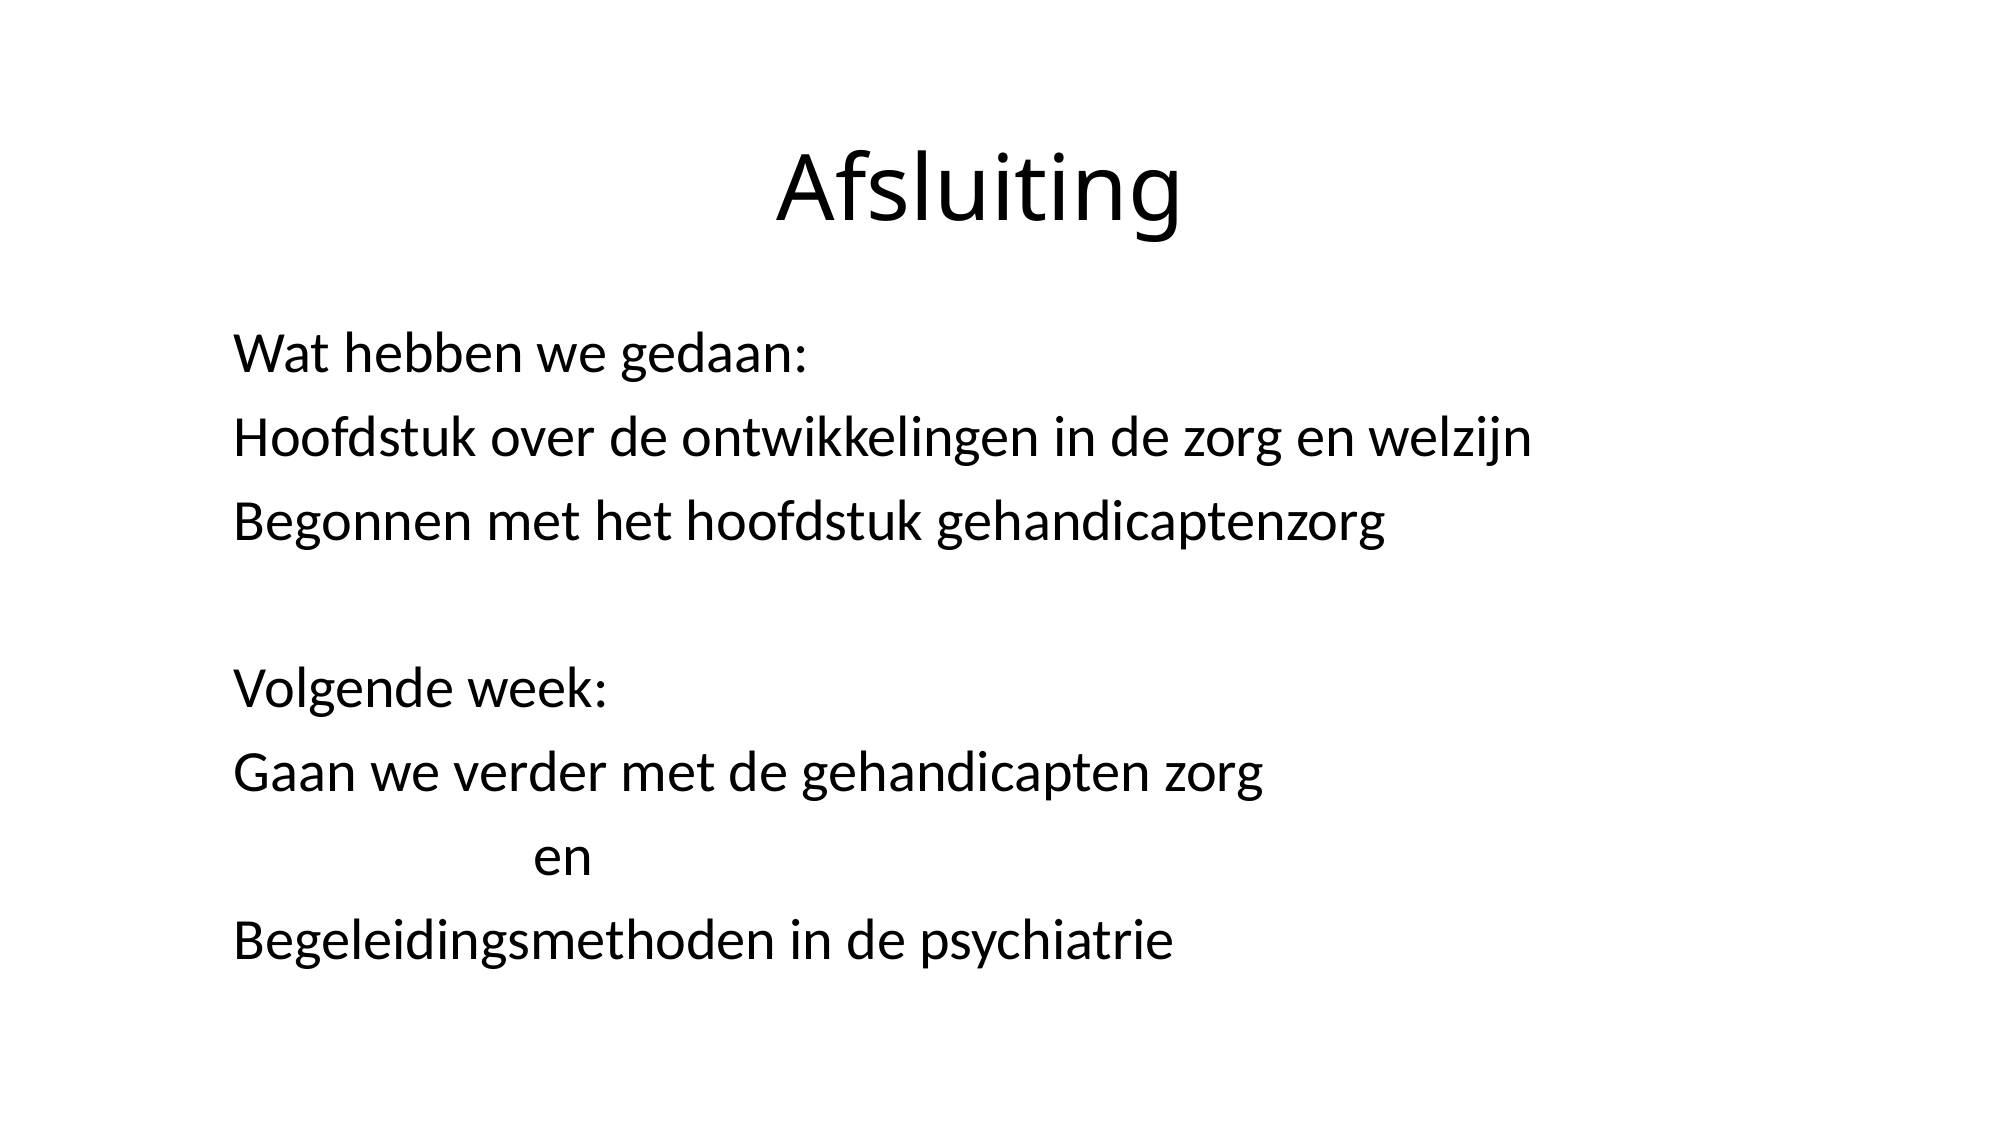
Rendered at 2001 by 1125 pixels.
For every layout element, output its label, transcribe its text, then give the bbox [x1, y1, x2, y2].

title Afsluiting [761, 82, 1239, 300]
list Wat hebben we gedaan: Hoofdstuk over de ontwikkelingen in de zorg en welzijn Begonnen met het hoofdstuk gehandicaptenzorg Volgende week: Gaan we verder met de gehandicapten zorg en Begeleidingsmethoden in de psychiatrie [218, 314, 1710, 1029]
